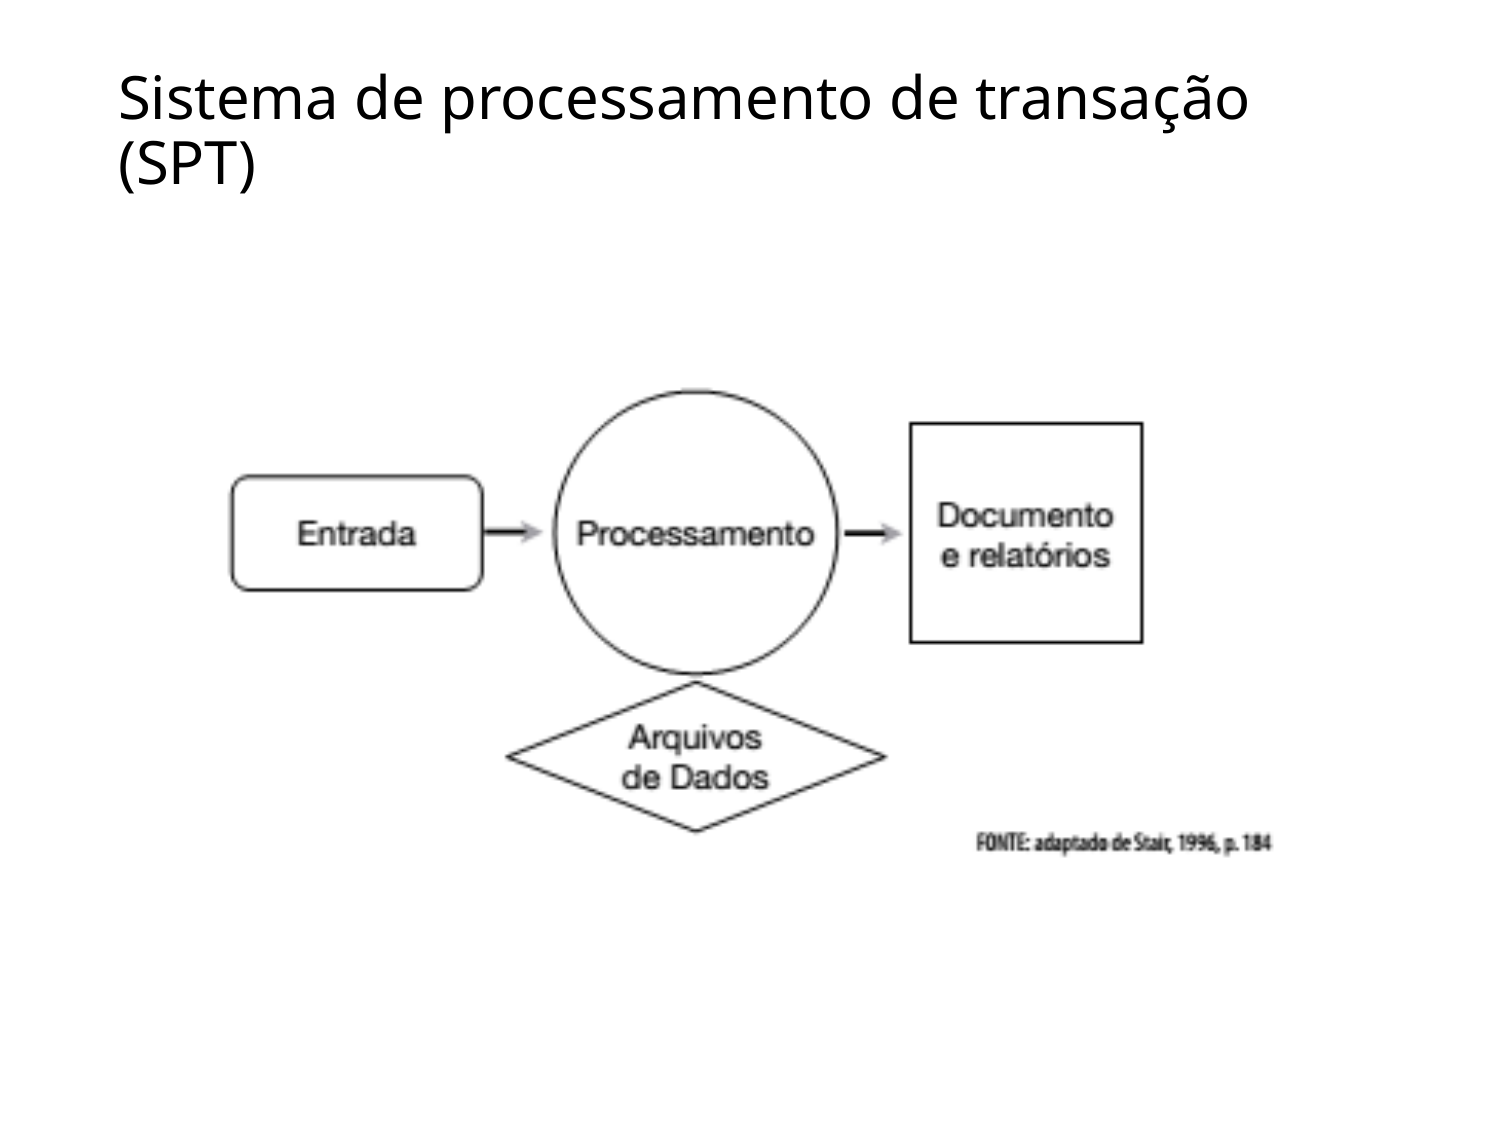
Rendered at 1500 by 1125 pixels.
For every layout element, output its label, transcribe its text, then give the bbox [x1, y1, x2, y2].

picture [223, 349, 1277, 864]
title Sistema de processamento de transação (SPT) [103, 59, 1397, 278]
